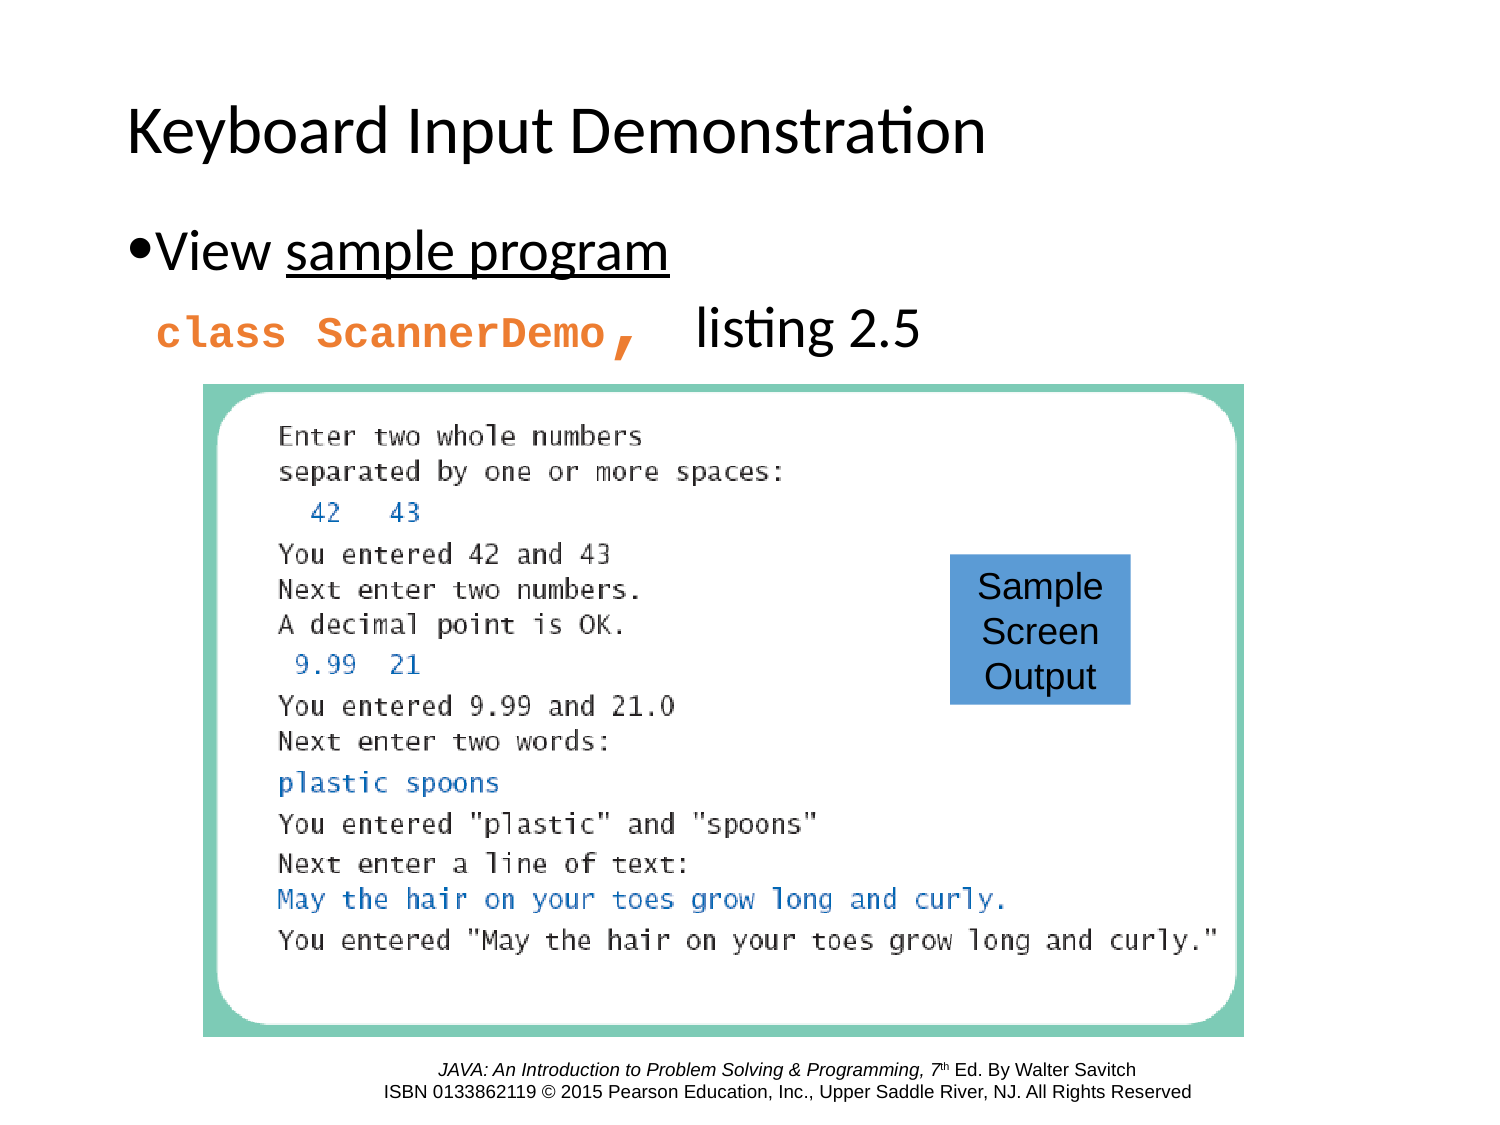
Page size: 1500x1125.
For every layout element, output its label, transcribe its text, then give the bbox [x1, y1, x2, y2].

list View sample program class ScannerDemo, listing 2.5 [112, 212, 1399, 993]
picture [203, 383, 1244, 1037]
title Keyboard Input Demonstration [112, 37, 1388, 212]
